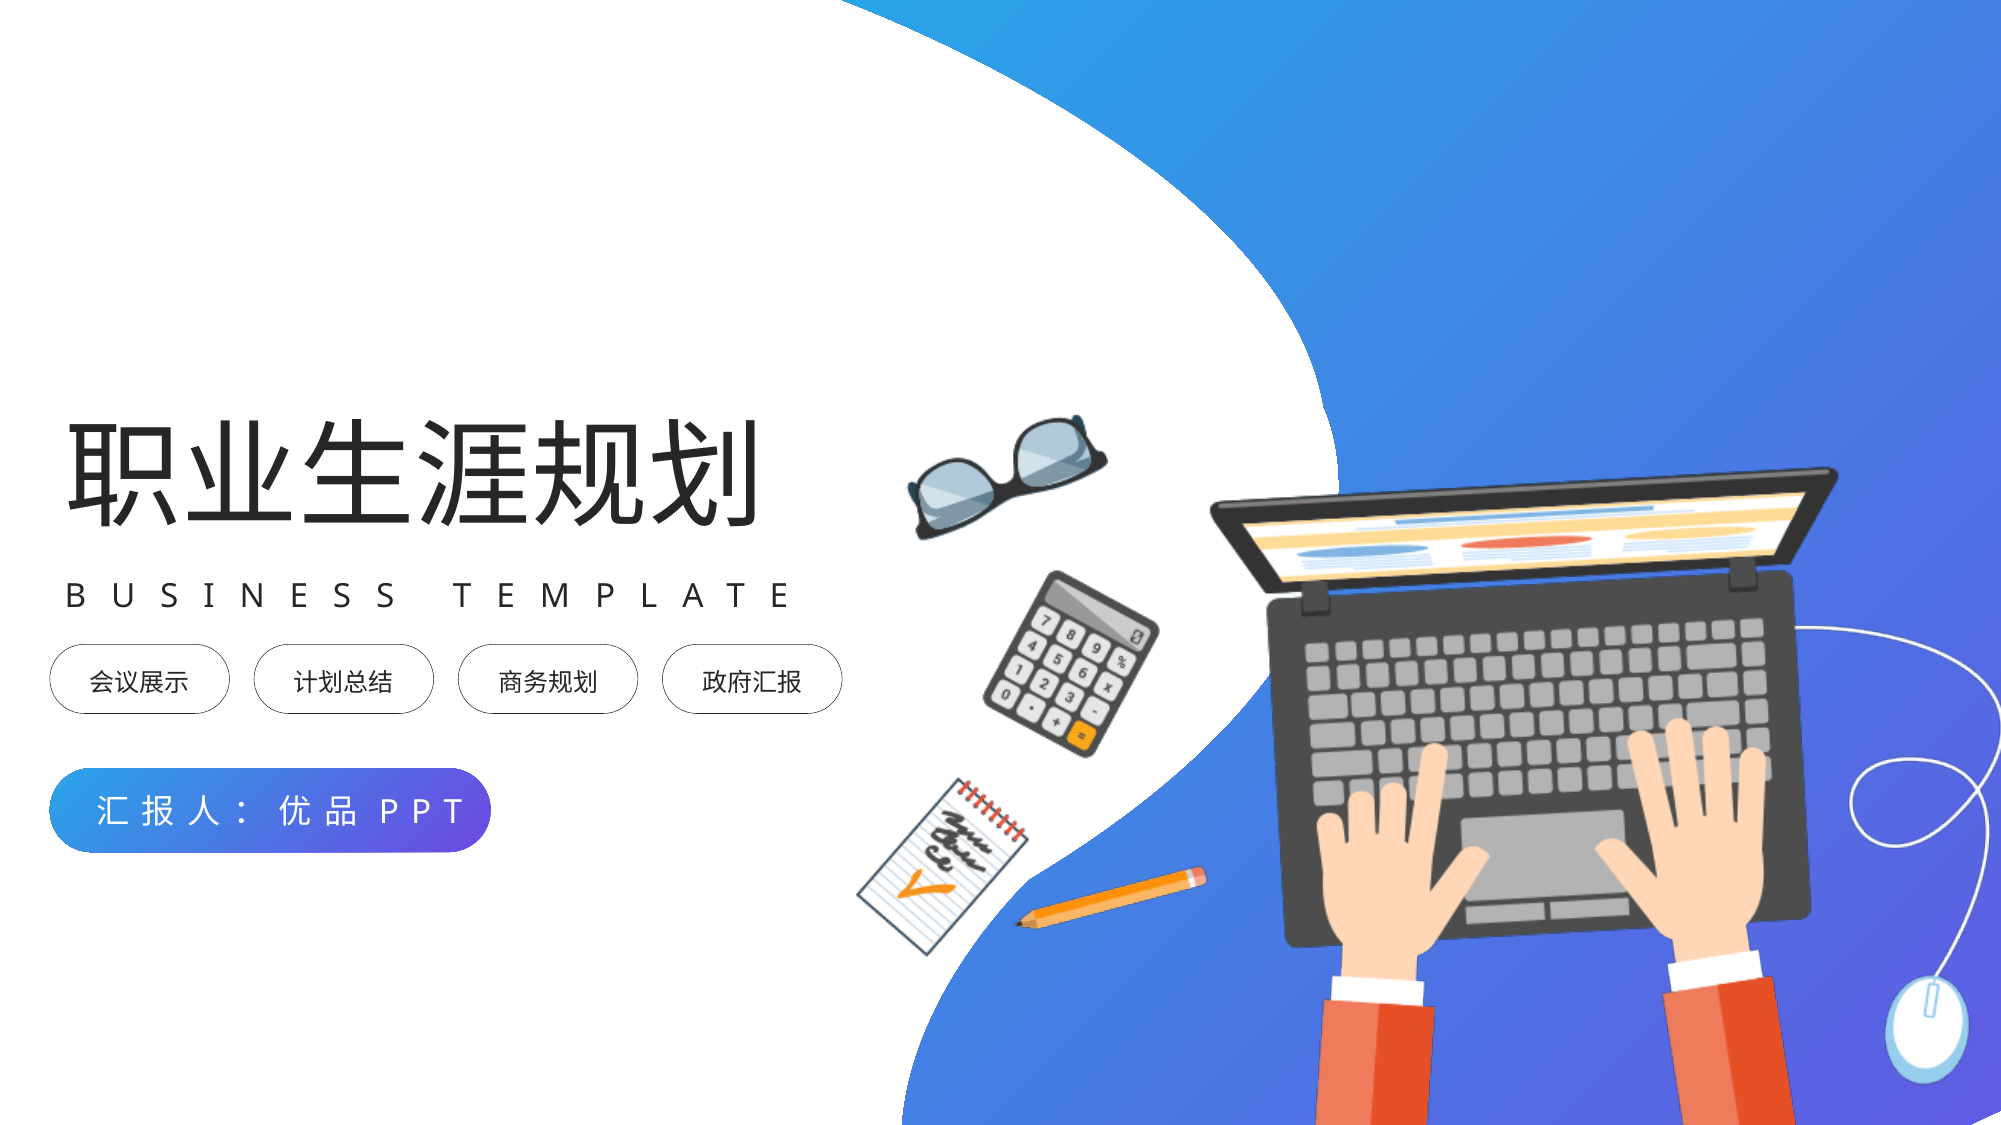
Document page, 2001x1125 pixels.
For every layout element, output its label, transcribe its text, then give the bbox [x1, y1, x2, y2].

picture [854, 321, 2001, 1125]
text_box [49, 644, 843, 713]
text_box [49, 768, 491, 879]
text_box [842, 0, 2000, 321]
text_box 职业生涯规划 [49, 393, 854, 549]
text_box BUSINESS TEMPLATE [49, 567, 846, 622]
